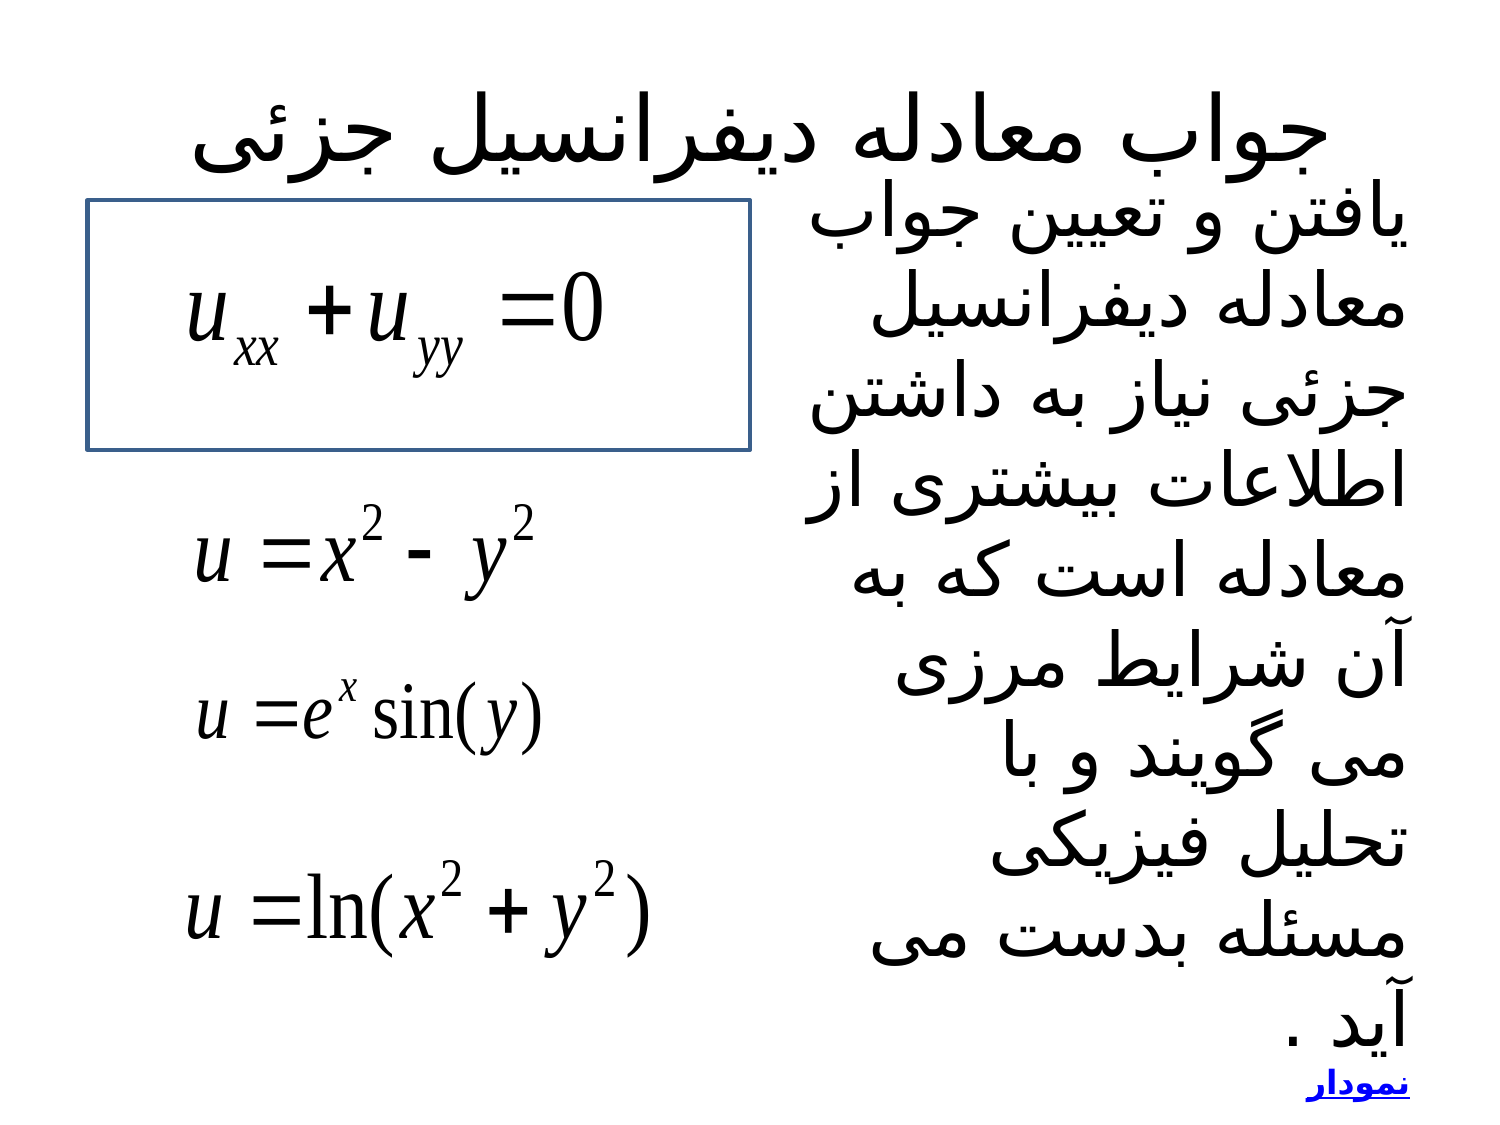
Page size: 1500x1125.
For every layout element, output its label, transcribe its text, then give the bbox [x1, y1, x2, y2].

text_box [85, 198, 752, 452]
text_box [187, 649, 555, 773]
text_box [184, 480, 551, 621]
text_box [174, 837, 668, 978]
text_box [174, 237, 623, 401]
title جواب معادله دیفرانسیل جزئی [87, 62, 1438, 188]
text_box یافتن و تعیین جواب معادله دیفرانسیل جزئی نیاز به داشتن اطلاعات بیشتری از معادله است که به آن شرایط مرزی می گویند و با تحلیل فیزیکی مسئله بدست می آید . نمودار [787, 224, 1425, 1038]
